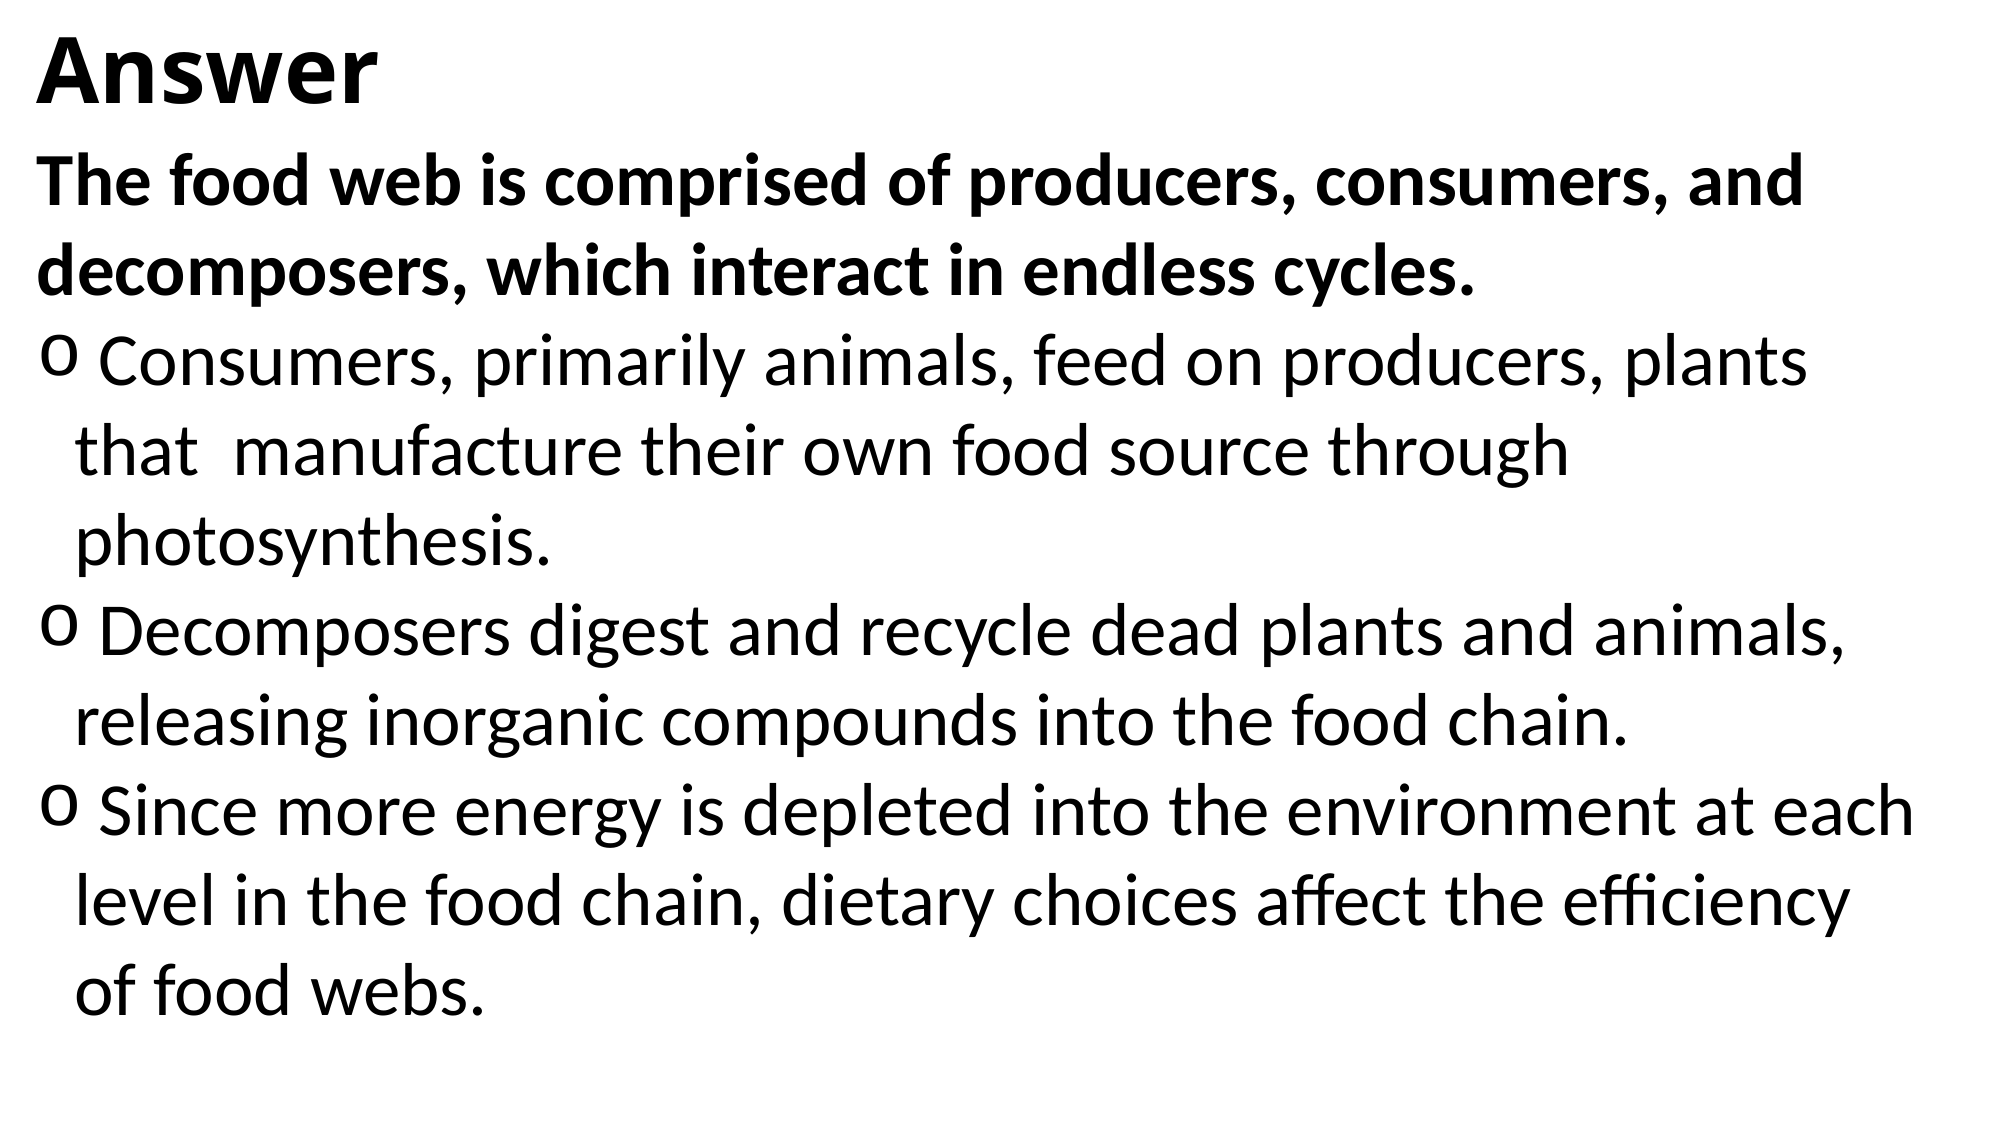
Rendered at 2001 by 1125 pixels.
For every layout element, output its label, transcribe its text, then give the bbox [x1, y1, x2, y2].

title Answer [21, 0, 1863, 122]
list The food web is comprised of producers, consumers, and decomposers, which interact in endless cycles. Consumers, primarily animals, feed on producers, plants that manufacture their own food source through photosynthesis. Decomposers digest and recycle dead plants and animals, releasing inorganic compounds into the food chain. Since more energy is depleted into the environment at each level in the food chain, dietary choices affect the efficiency of food webs. [21, 122, 1942, 1089]
